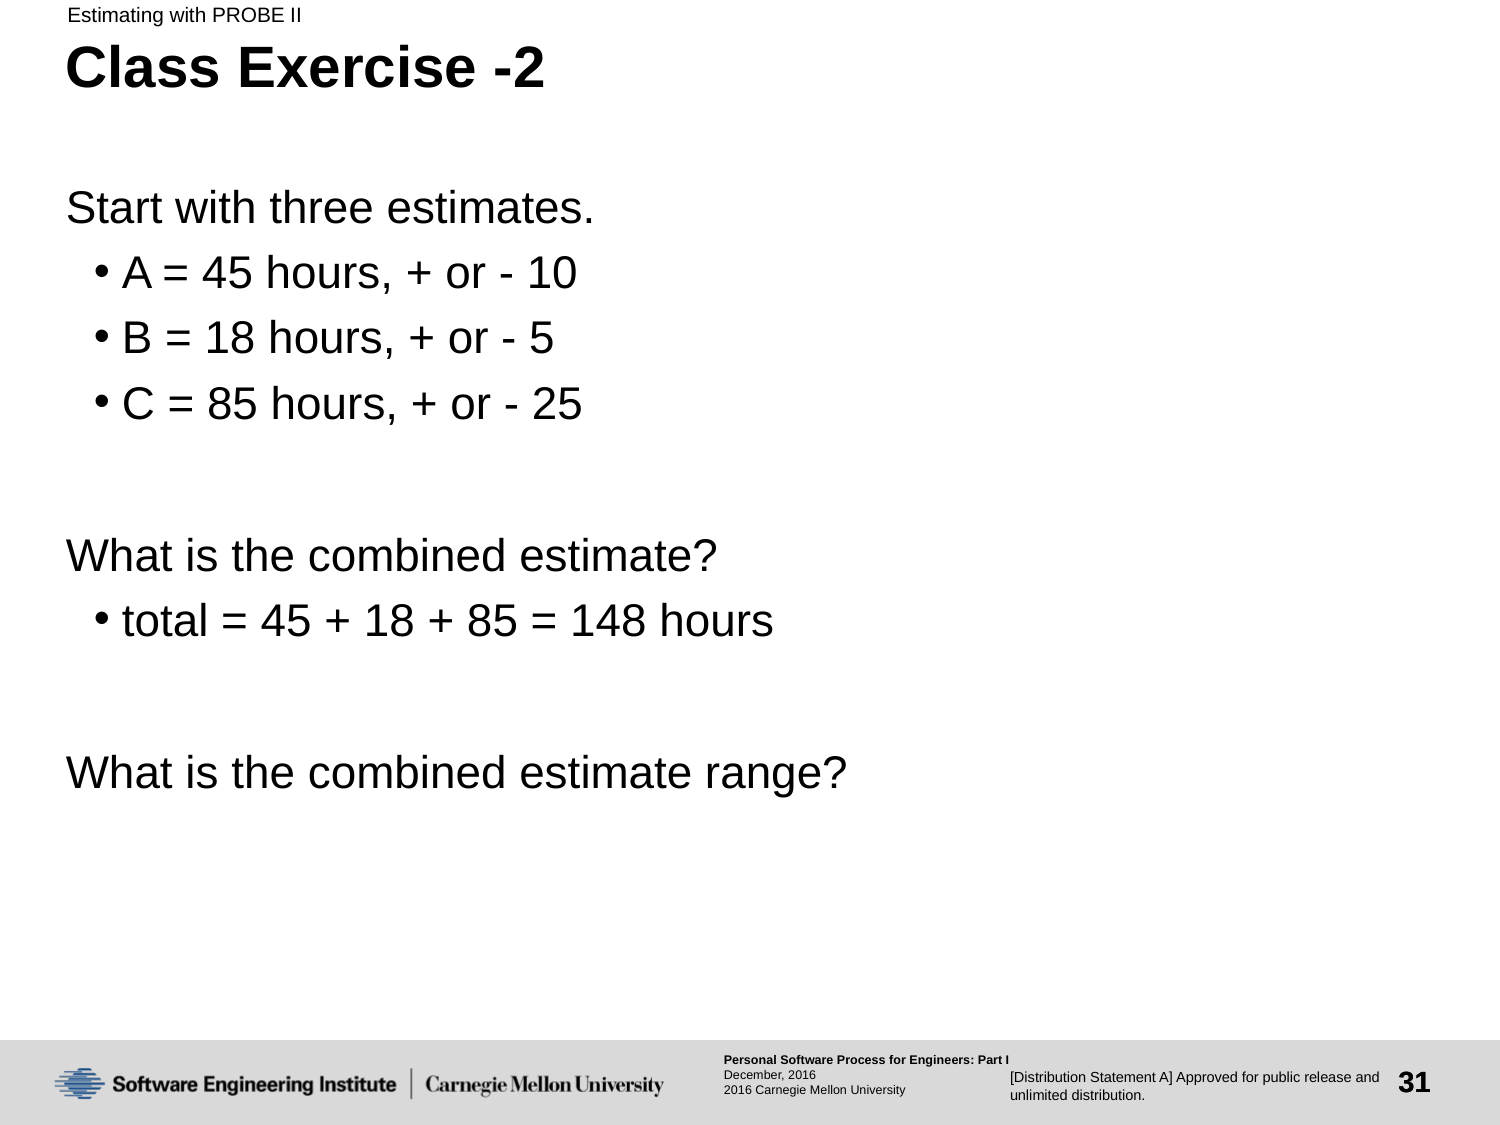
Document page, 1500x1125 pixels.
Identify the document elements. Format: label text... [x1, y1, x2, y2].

picture [46, 1061, 673, 1104]
title Class Exercise -2 [65, 37, 1313, 148]
text_box Estimating with PROBE II [67, 1, 752, 27]
list Start with three estimates. A = 45 hours, + or - 10 B = 18 hours, + or - 5 C = 85 hours, + or - 25 What is the combined estimate? total = 45 + 18 + 85 = 148 hours What is the combined estimate range? [65, 177, 1431, 1000]
